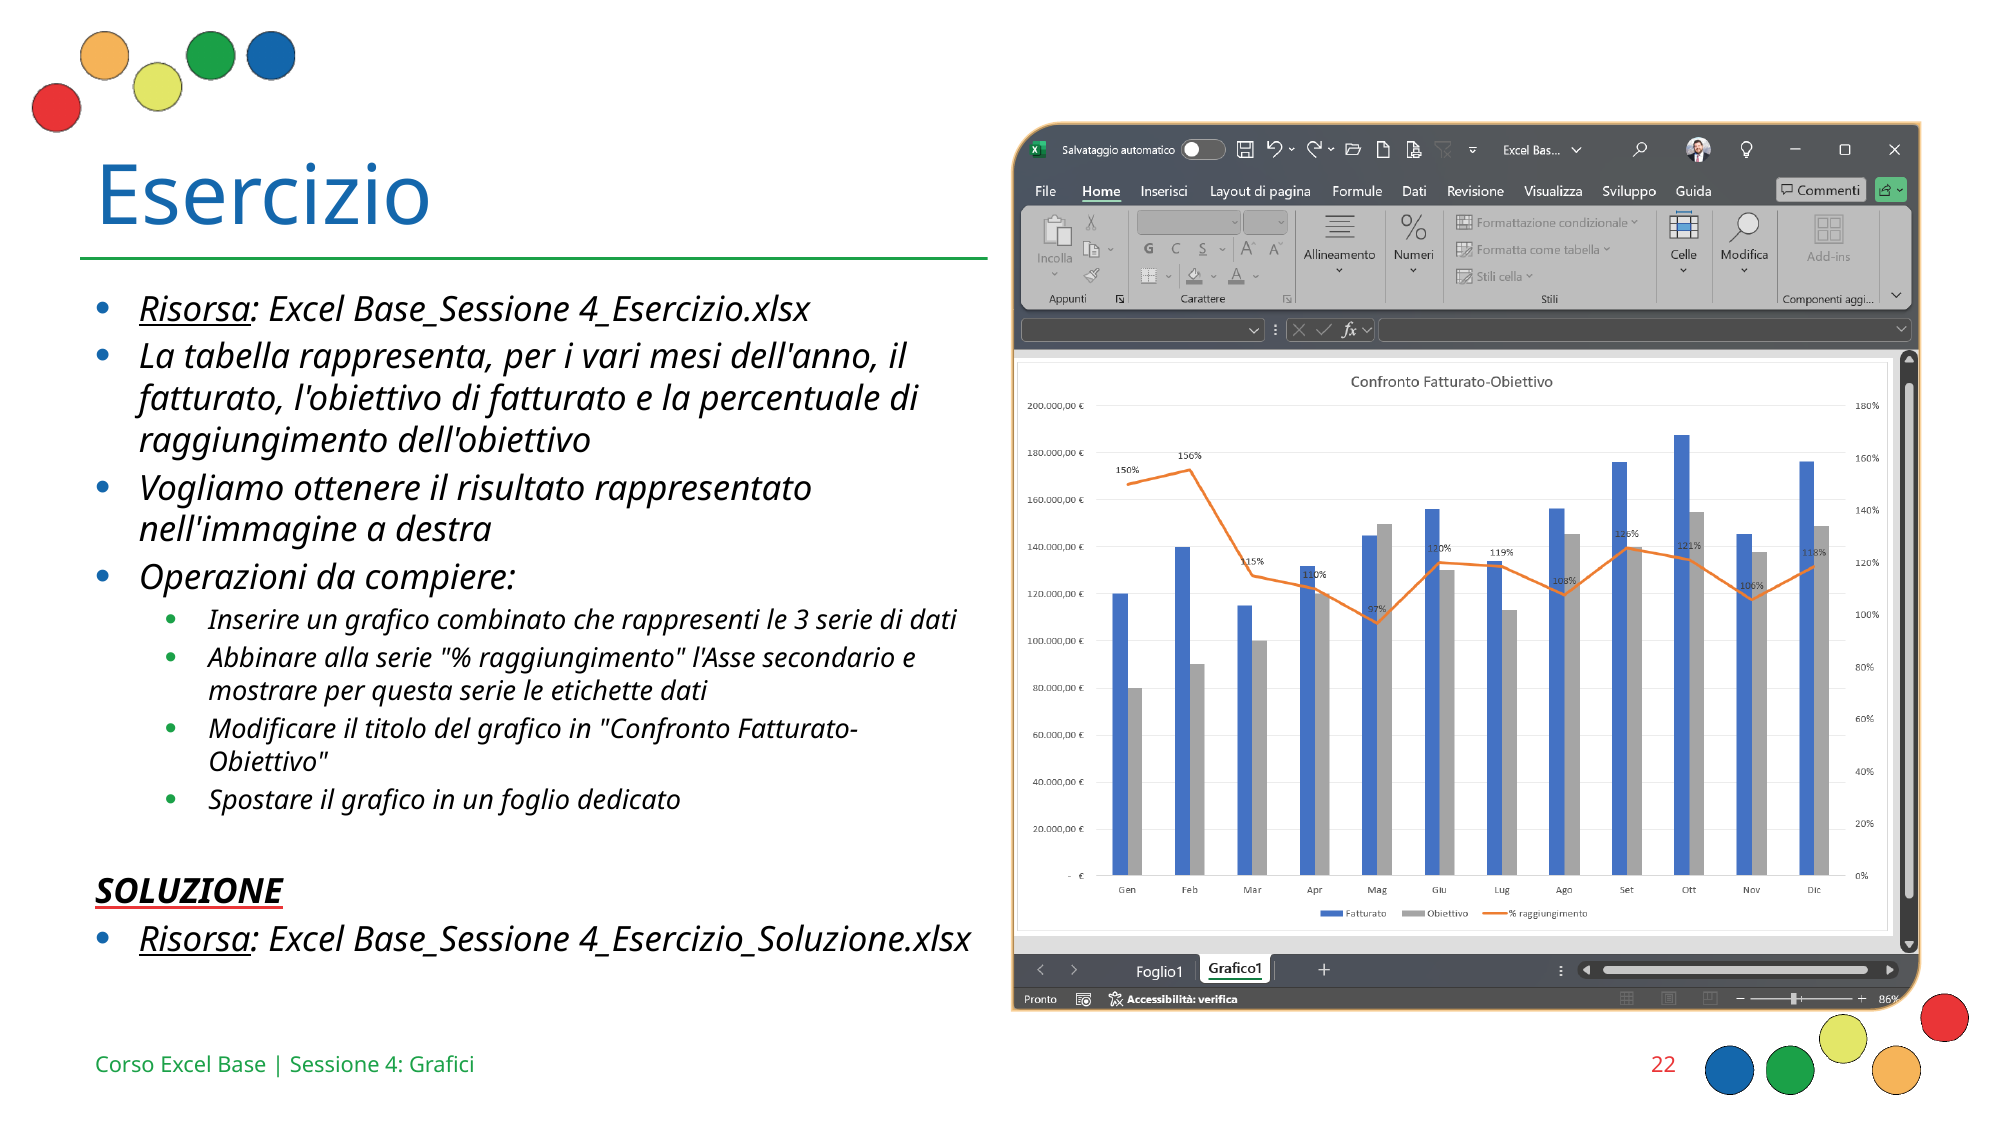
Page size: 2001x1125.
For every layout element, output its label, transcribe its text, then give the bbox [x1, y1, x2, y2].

picture [29, 30, 295, 135]
list Risorsa: Excel Base_Sessione 4_Esercizio.xlsx La tabella rappresenta, per i vari mesi dell'anno, il fatturato, l'obiettivo di fatturato e la percentuale di raggiungimento dell'obiettivo Vogliamo ottenere il risultato rappresentato nell'immagine a destra Operazioni da compiere: Inserire un grafico combinato che rappresenti le 3 serie di dati Abbinare alla serie "% raggiungimento" l'Asse secondario e mostrare per questa serie le etichette dati Modificare il titolo del grafico in "Confronto Fatturato-Obiettivo" Spostare il grafico in un foglio dedicato SOLUZIONE Risorsa: Excel Base_Sessione 4_Esercizio_Soluzione.xlsx [80, 278, 988, 1011]
slide_number 22 [1583, 1035, 1692, 1096]
footer Corso Excel Base | Sessione 4: Grafici [80, 1035, 1571, 1096]
title Esercizio [80, 123, 988, 259]
picture [1012, 122, 1971, 1096]
